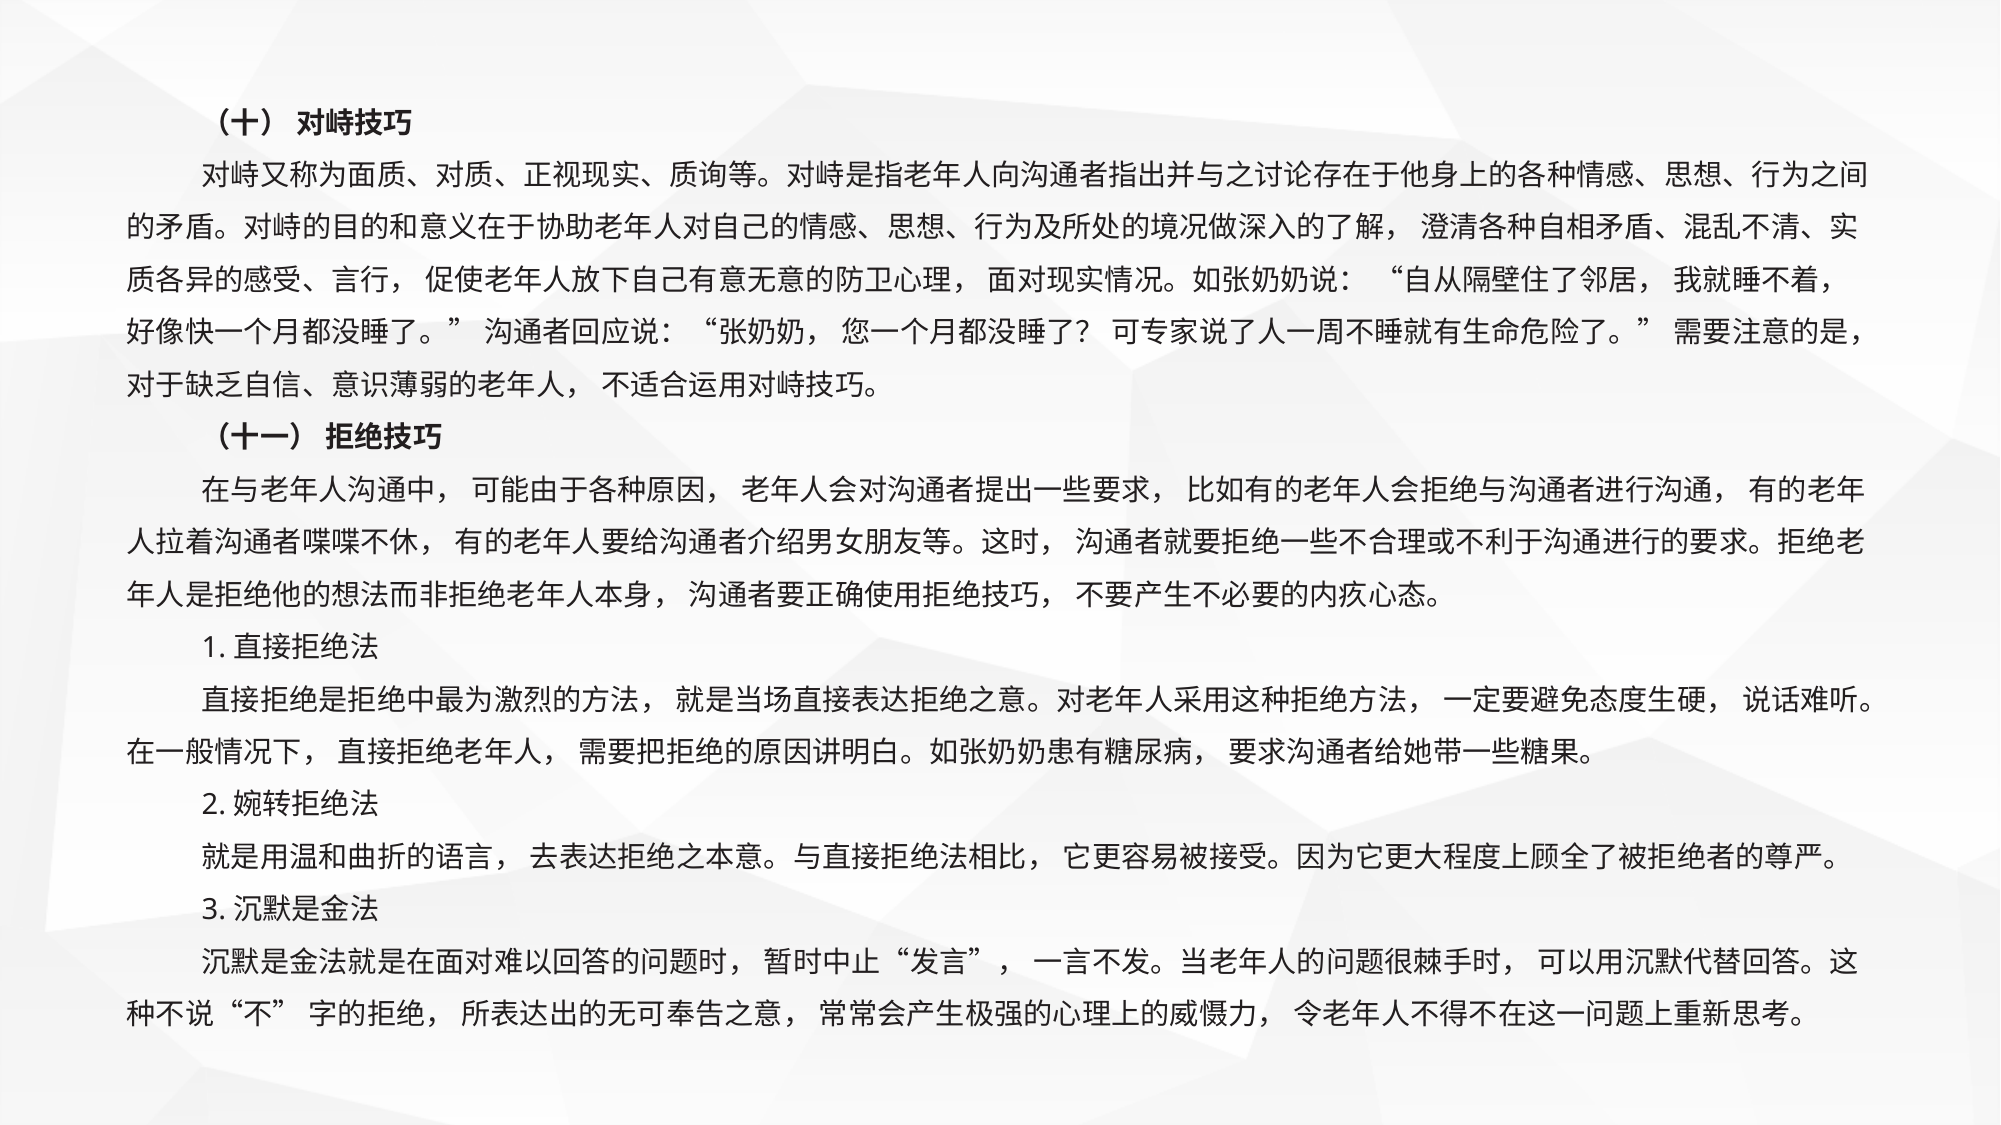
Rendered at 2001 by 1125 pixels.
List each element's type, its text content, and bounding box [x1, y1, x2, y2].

text_box （十） 对峙技巧 对峙又称为面质、对质、正视现实、质询等。对峙是指老年人向沟通者指出并与之讨论存在于他身上的各种情感、思想、行为之间的矛盾。对峙的目的和意义在于协助老年人对自己的情感、思想、行为及所处的境况做深入的了解， 澄清各种自相矛盾、混乱不清、实质各异的感受、言行， 促使老年人放下自己有意无意的防卫心理， 面对现实情况。如张奶奶说： “自从隔壁住了邻居， 我就睡不着， 好像快一个月都没睡了。” 沟通者回应说：“张奶奶， 您一个月都没睡了？ 可专家说了人一周不睡就有生命危险了。” 需要注意的是，对于缺乏自信、意识薄弱的老年人， 不适合运用对峙技巧。 （十一） 拒绝技巧 在与老年人沟通中， 可能由于各种原因， 老年人会对沟通者提出一些要求， 比如有的老年人会拒绝与沟通者进行沟通， 有的老年人拉着沟通者喋喋不休， 有的老年人要给沟通者介绍男女朋友等。这时， 沟通者就要拒绝一些不合理或不利于沟通进行的要求。拒绝老年人是拒绝他的想法而非拒绝老年人本身， 沟通者要正确使用拒绝技巧， 不要产生不必要的内疚心态。 1.直接拒绝法 直接拒绝是拒绝中最为激烈的方法， 就是当场直接表达拒绝之意。对老年人采用这种拒绝方法， 一定要避免态度生硬， 说话难听。在一般情况下， 直接拒绝老年人， 需要把拒绝的原因讲明白。如张奶奶患有糖尿病， 要求沟通者给她带一些糖果。 2.婉转拒绝法 就是用温和曲折的语言， 去表达拒绝之本意。与直接拒绝法相比， 它更容易被接受。因为它更大程度上顾全了被拒绝者的尊严。 3.沉默是金法 沉默是金法就是在面对难以回答的问题时， 暂时中止“发言”， 一言不发。当老年人的问题很棘手时， 可以用沉默代替回答。这种不说“不” 字的拒绝， 所表达出的无可奉告之意， 常常会产生极强的心理上的威慑力， 令老年人不得不在这一问题上重新思考。 [111, 79, 1887, 1038]
picture [0, 0, 2000, 1125]
